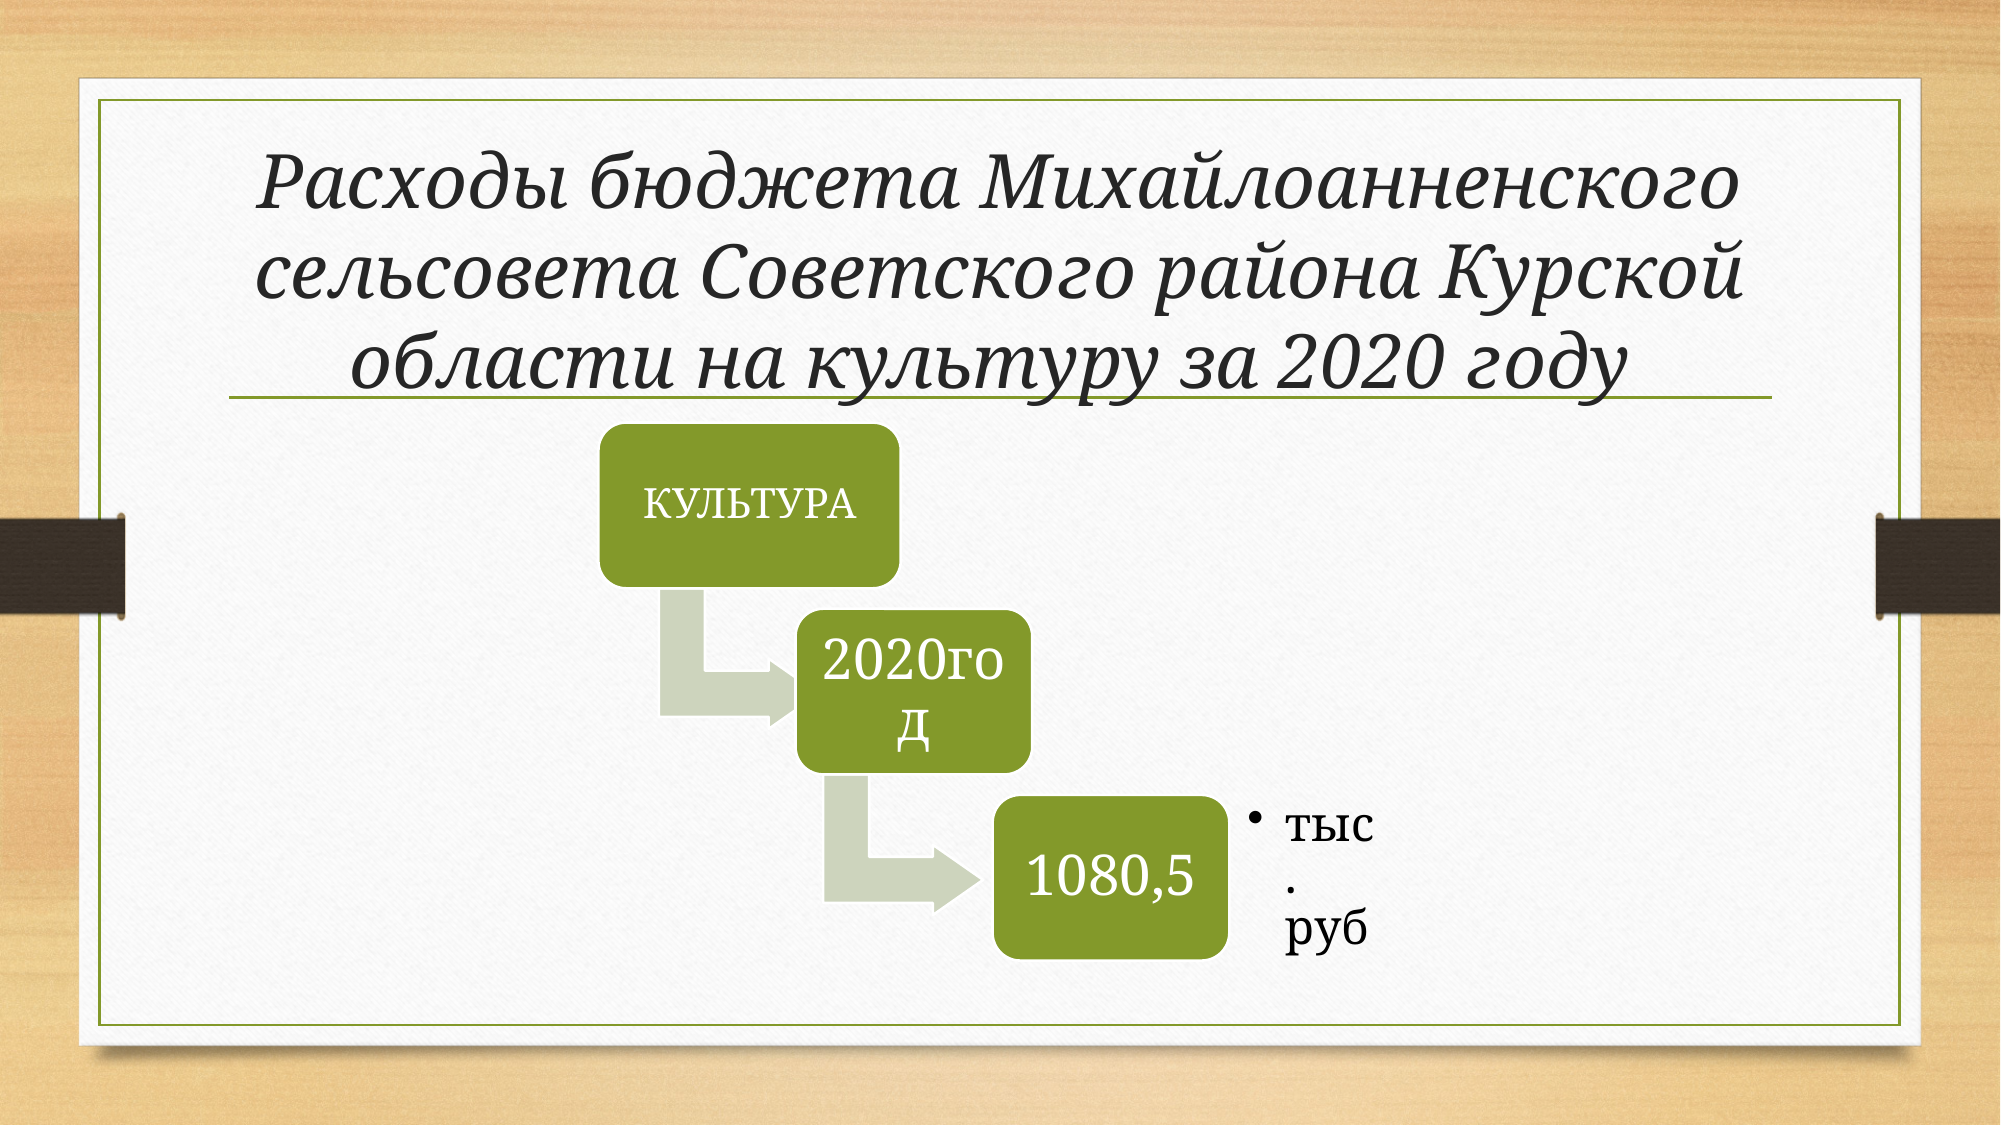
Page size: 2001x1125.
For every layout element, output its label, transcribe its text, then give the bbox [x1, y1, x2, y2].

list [212, 419, 1788, 964]
title Расходы бюджета Михайлоанненского сельсовета Советского района Курской области на культуру за 2020 году [212, 161, 1788, 375]
picture [0, 0, 2001, 1125]
